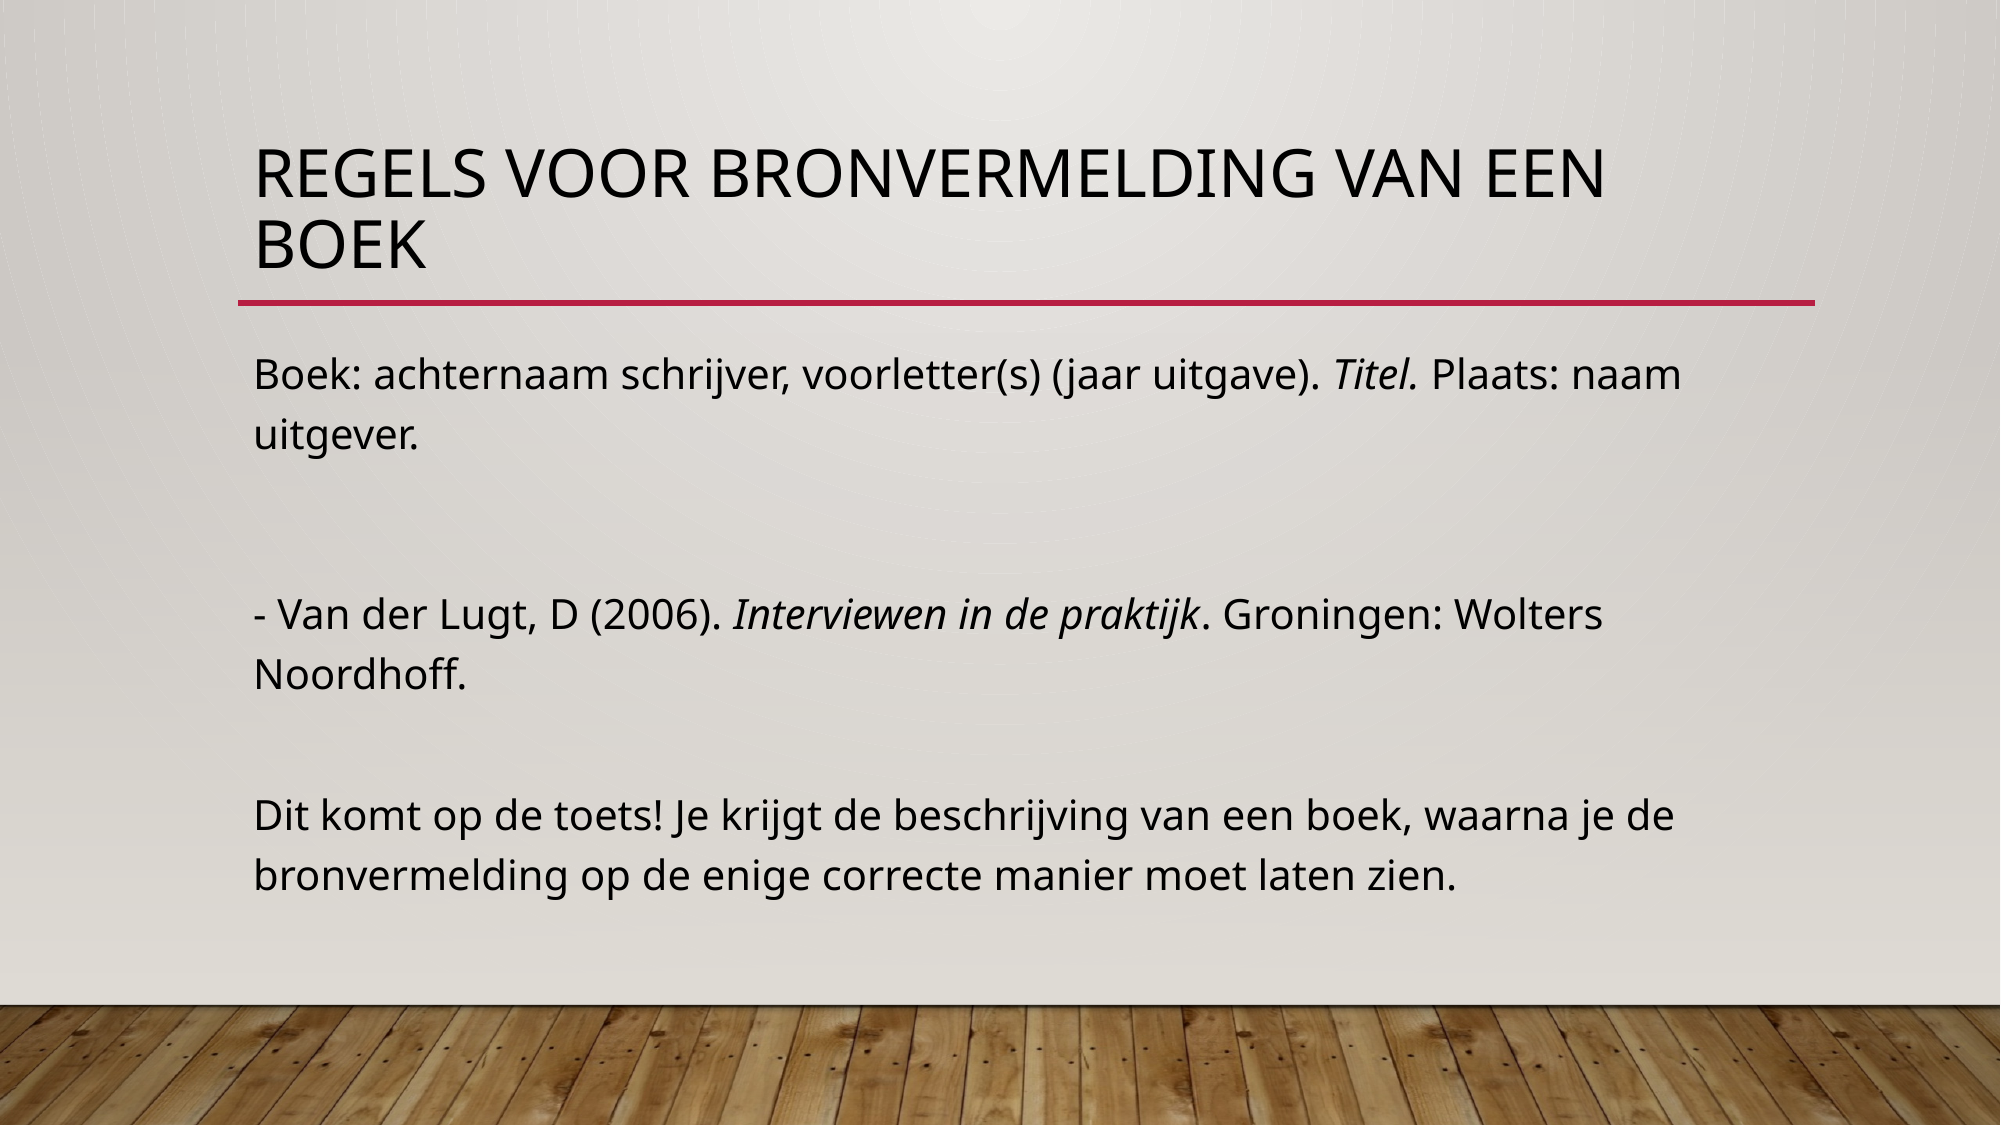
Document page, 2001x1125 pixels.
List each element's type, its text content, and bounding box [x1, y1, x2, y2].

list Boek: achternaam schrijver, voorletter(s) (jaar uitgave). Titel. Plaats: naam uitgever. - Van der Lugt, D (2006). Interviewen in de praktijk. Groningen: Wolters Noordhoff. Dit komt op de toets! Je krijgt de beschrijving van een boek, waarna je de bronvermelding op de enige correcte manier moet laten zien. [238, 330, 1814, 897]
picture [0, 1005, 2000, 1125]
title Regels voor bronvermelding van een boek [238, 131, 1814, 305]
